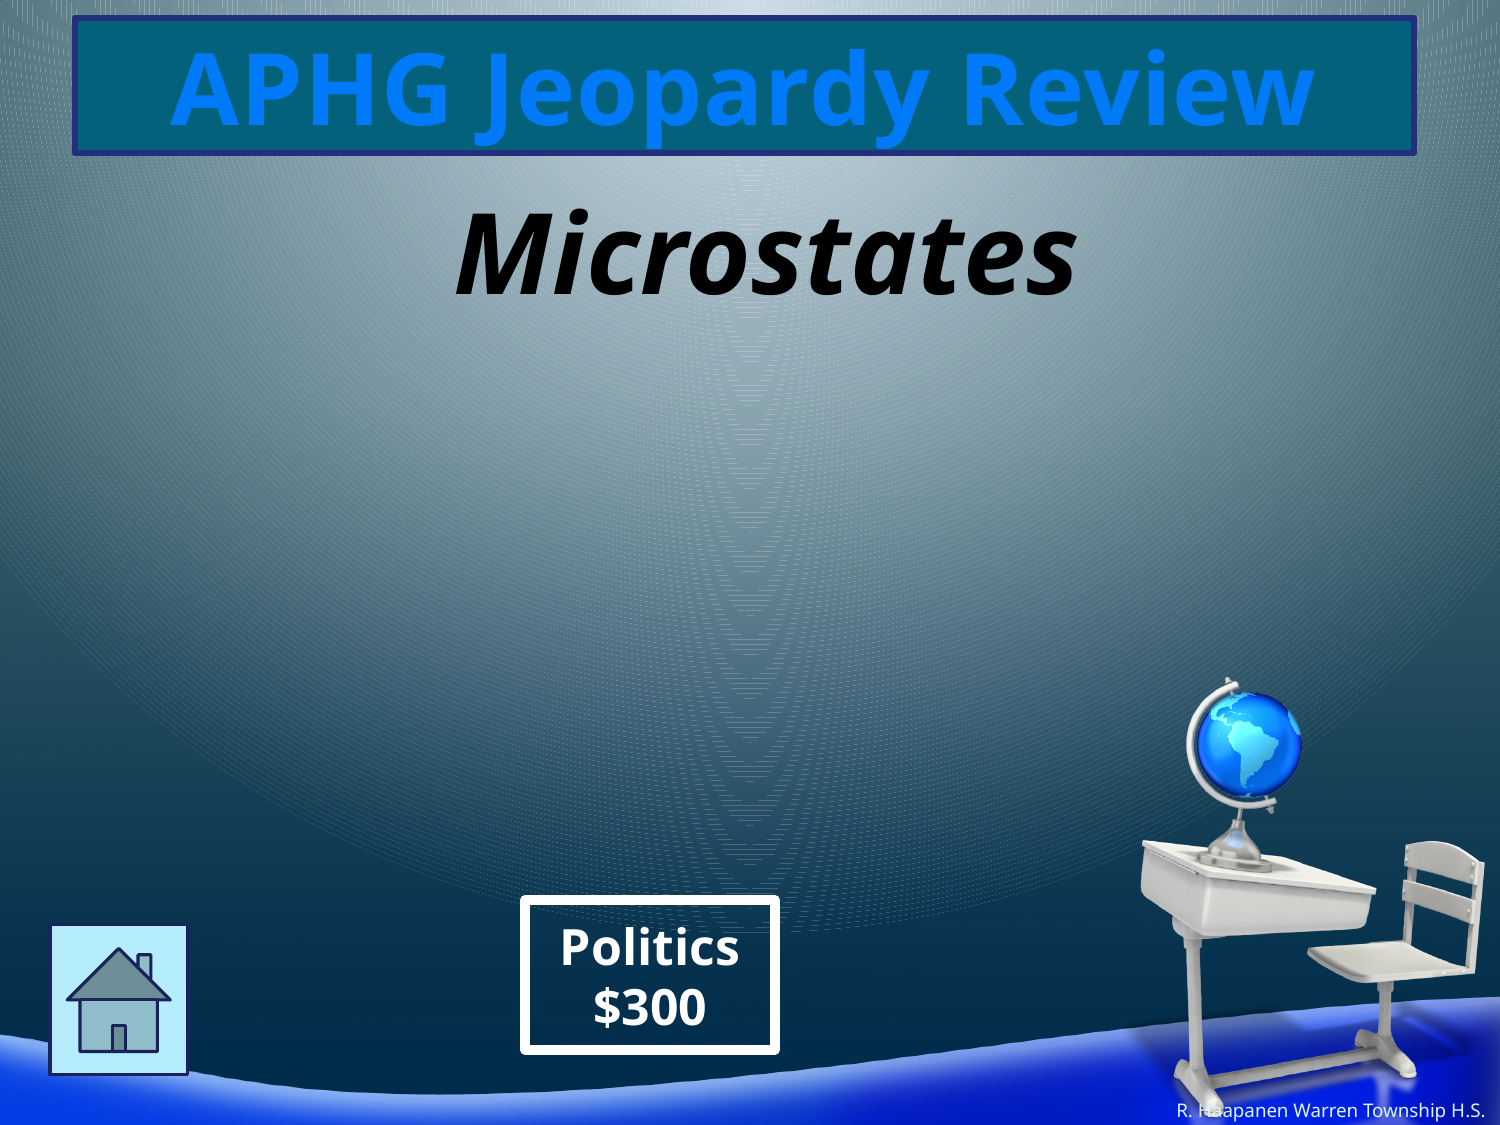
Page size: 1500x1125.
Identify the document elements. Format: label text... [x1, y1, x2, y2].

footer R. Haapanen Warren Township H.S. [1025, 1091, 1500, 1125]
text_box [48, 923, 189, 1076]
list Microstates [33, 174, 1500, 250]
text_box Politics $300 [525, 899, 775, 1050]
picture [0, 0, 1500, 1125]
